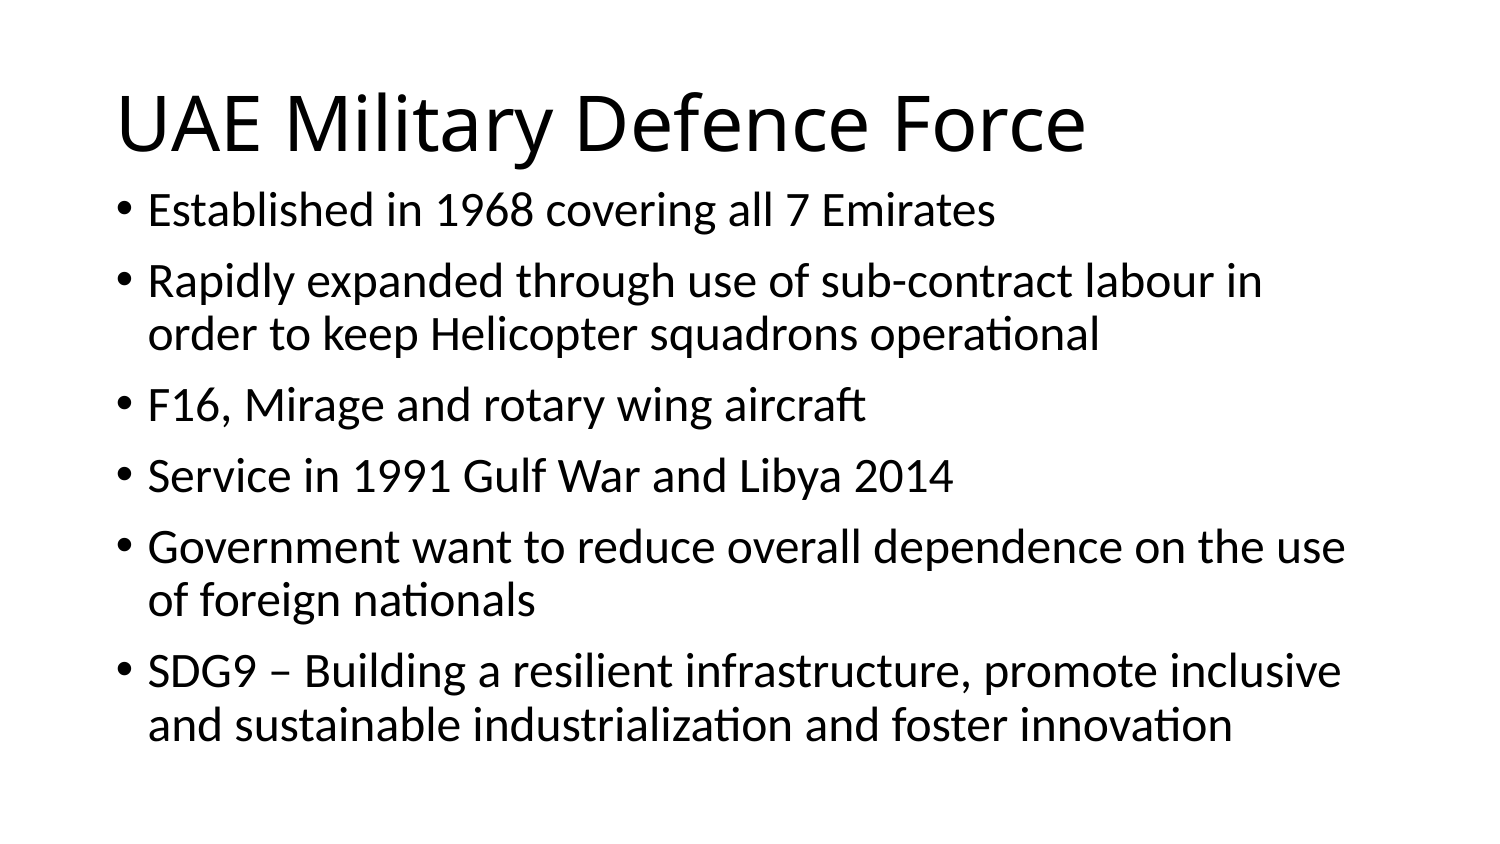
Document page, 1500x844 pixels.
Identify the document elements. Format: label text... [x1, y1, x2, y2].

list Established in 1968 covering all 7 Emirates Rapidly expanded through use of sub-contract labour in order to keep Helicopter squadrons operational F16, Mirage and rotary wing aircraft Service in 1991 Gulf War and Libya 2014 Government want to reduce overall dependence on the use of foreign nationals SDG9 – Building a resilient infrastructure, promote inclusive and sustainable industrialization and foster innovation [103, 177, 1397, 760]
title UAE Military Defence Force [103, 44, 1397, 177]
